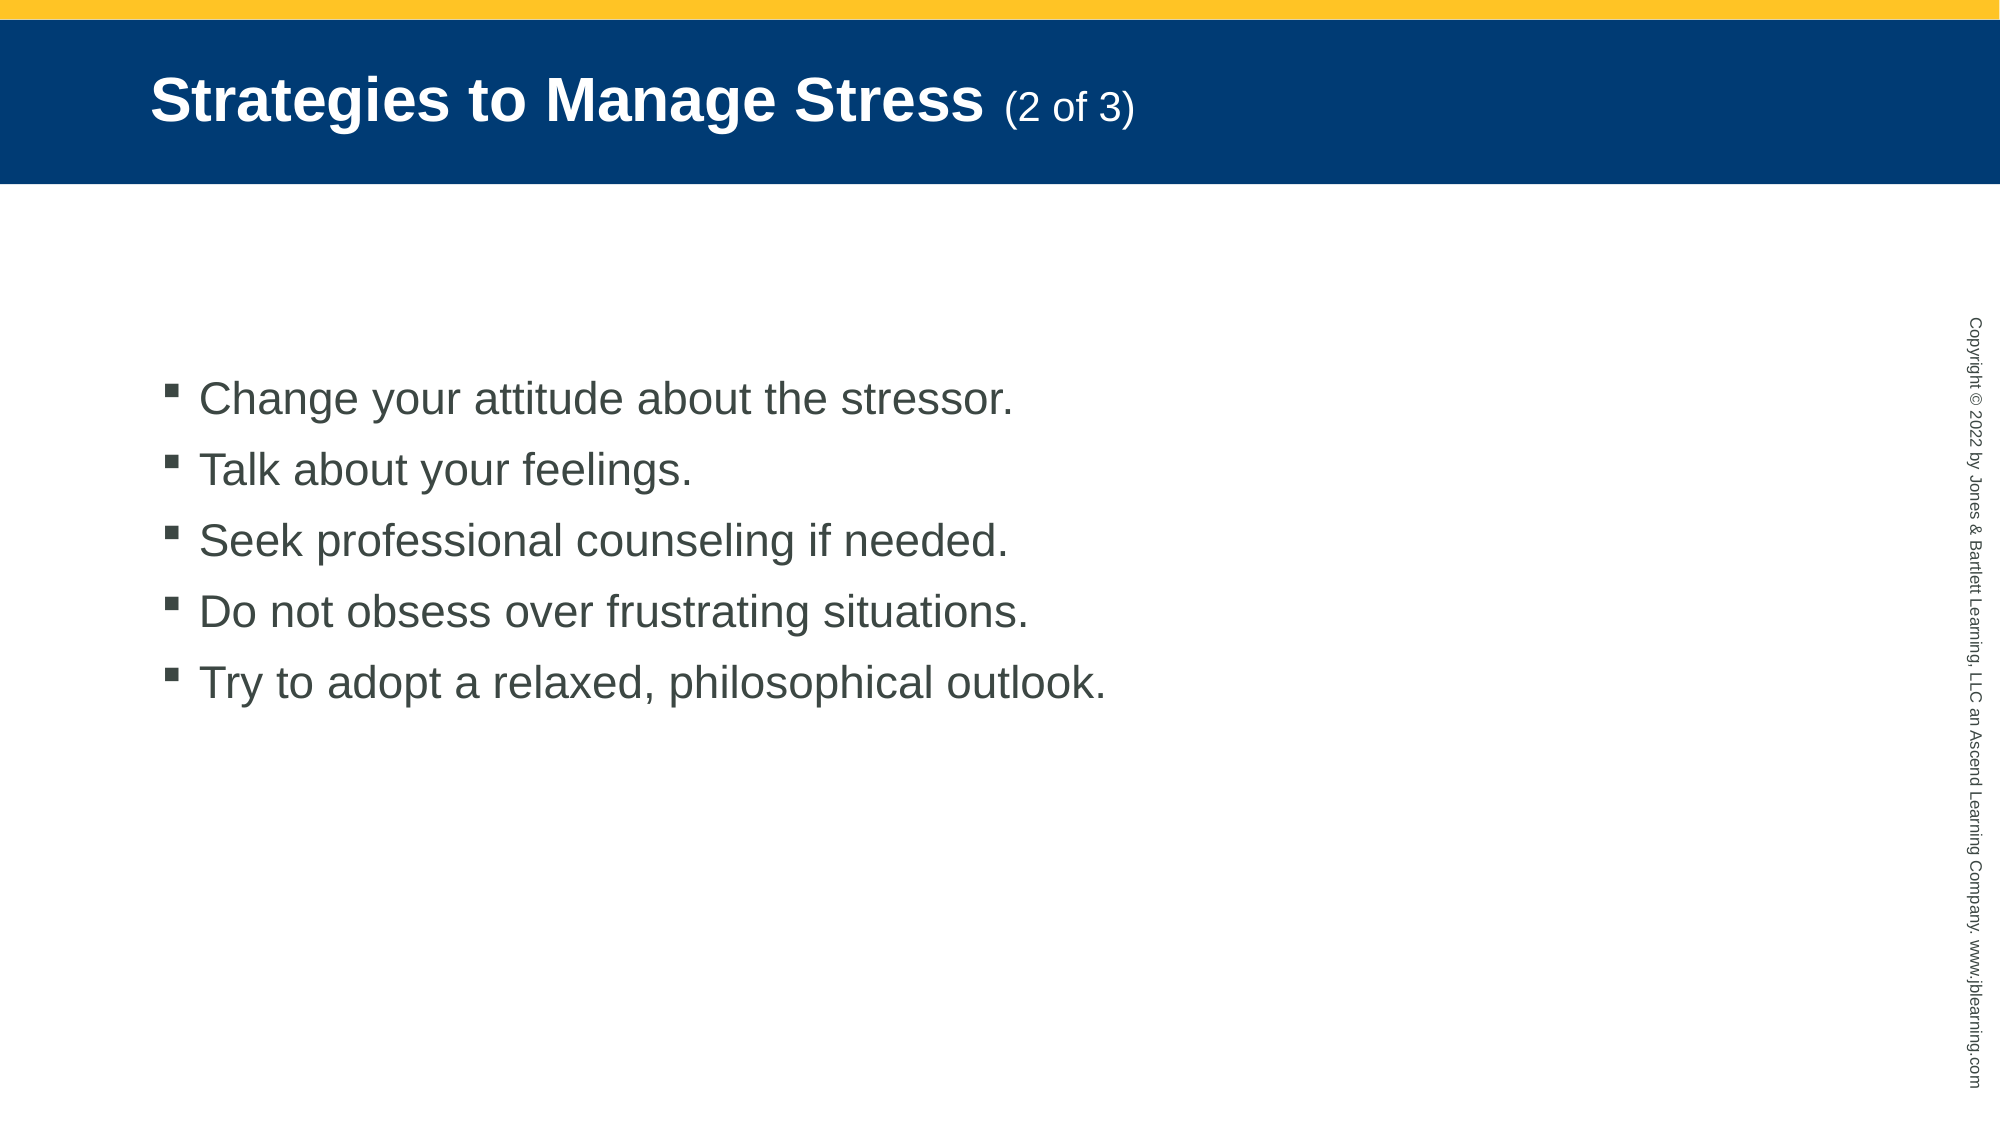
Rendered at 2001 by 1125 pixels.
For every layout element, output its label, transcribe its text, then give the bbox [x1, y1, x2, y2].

title Strategies to Manage Stress (2 of 3) [0, 19, 2000, 185]
list Change your attitude about the stressor. Talk about your feelings. Seek professional counseling if needed. Do not obsess over frustrating situations. Try to adopt a relaxed, philosophical outlook. [146, 361, 1859, 1016]
